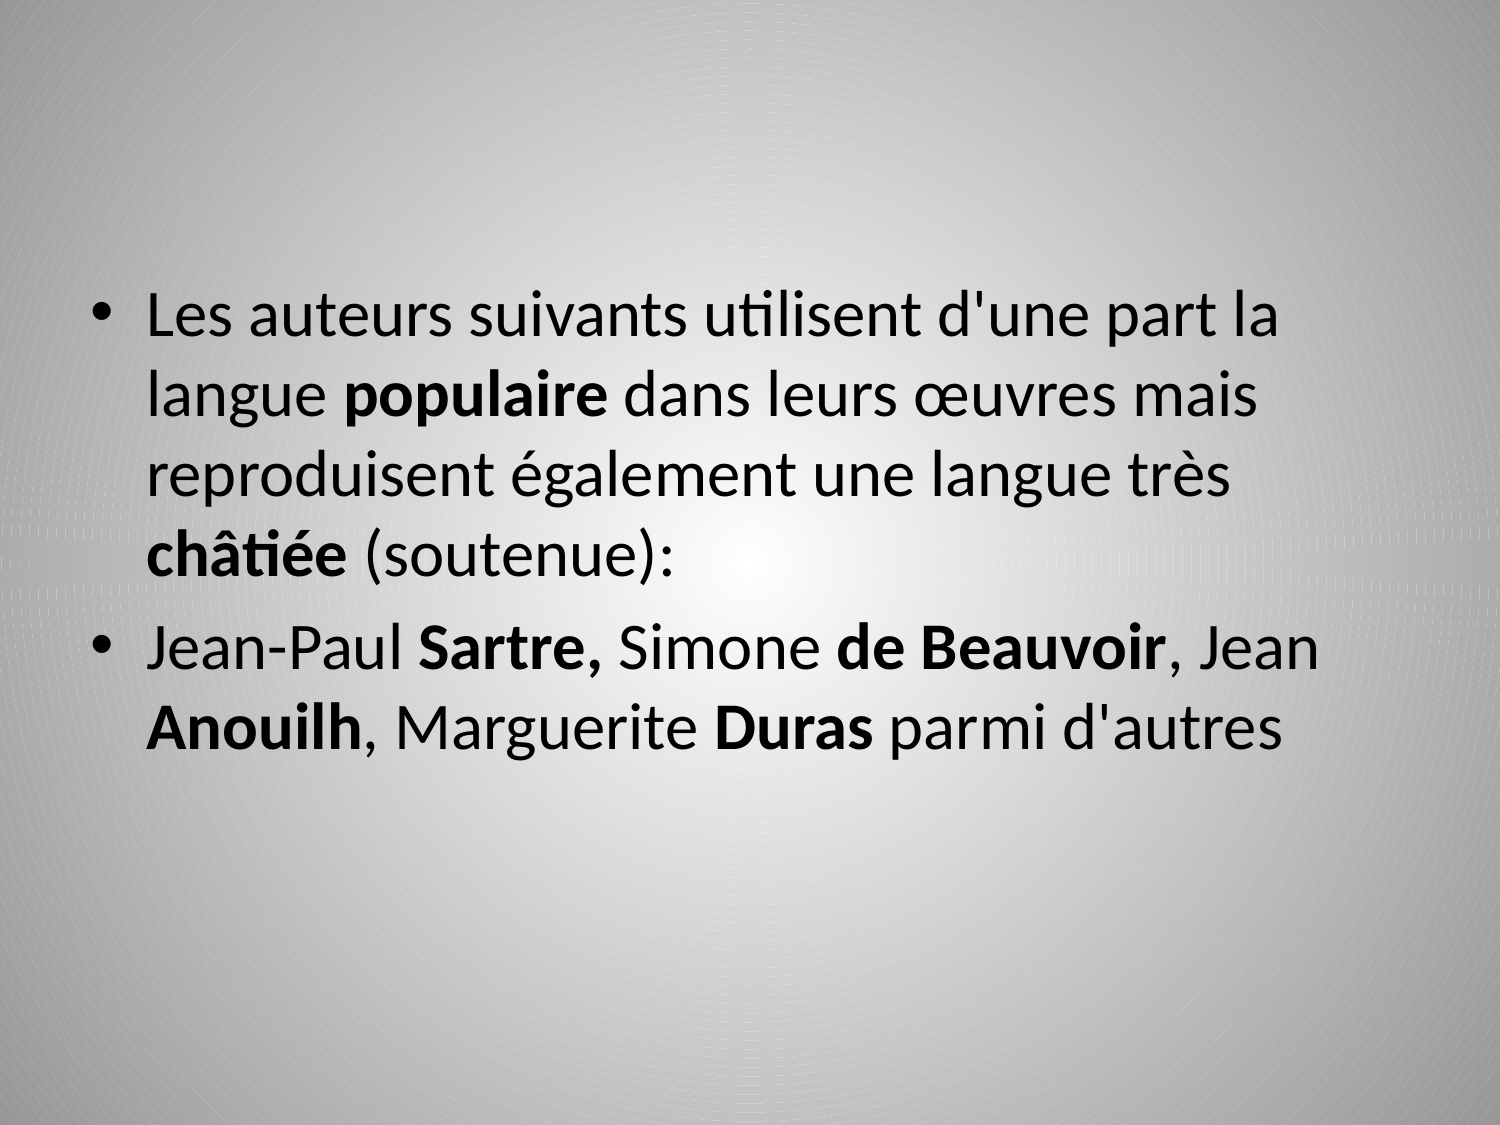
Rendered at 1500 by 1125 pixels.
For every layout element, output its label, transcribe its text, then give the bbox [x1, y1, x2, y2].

list Les auteurs suivants utilisent d'une part la langue populaire dans leurs œuvres mais reproduisent également une langue très châtiée (soutenue): Jean-Paul Sartre, Simone de Beauvoir, Jean Anouilh, Marguerite Duras parmi d'autres [75, 262, 1425, 1005]
